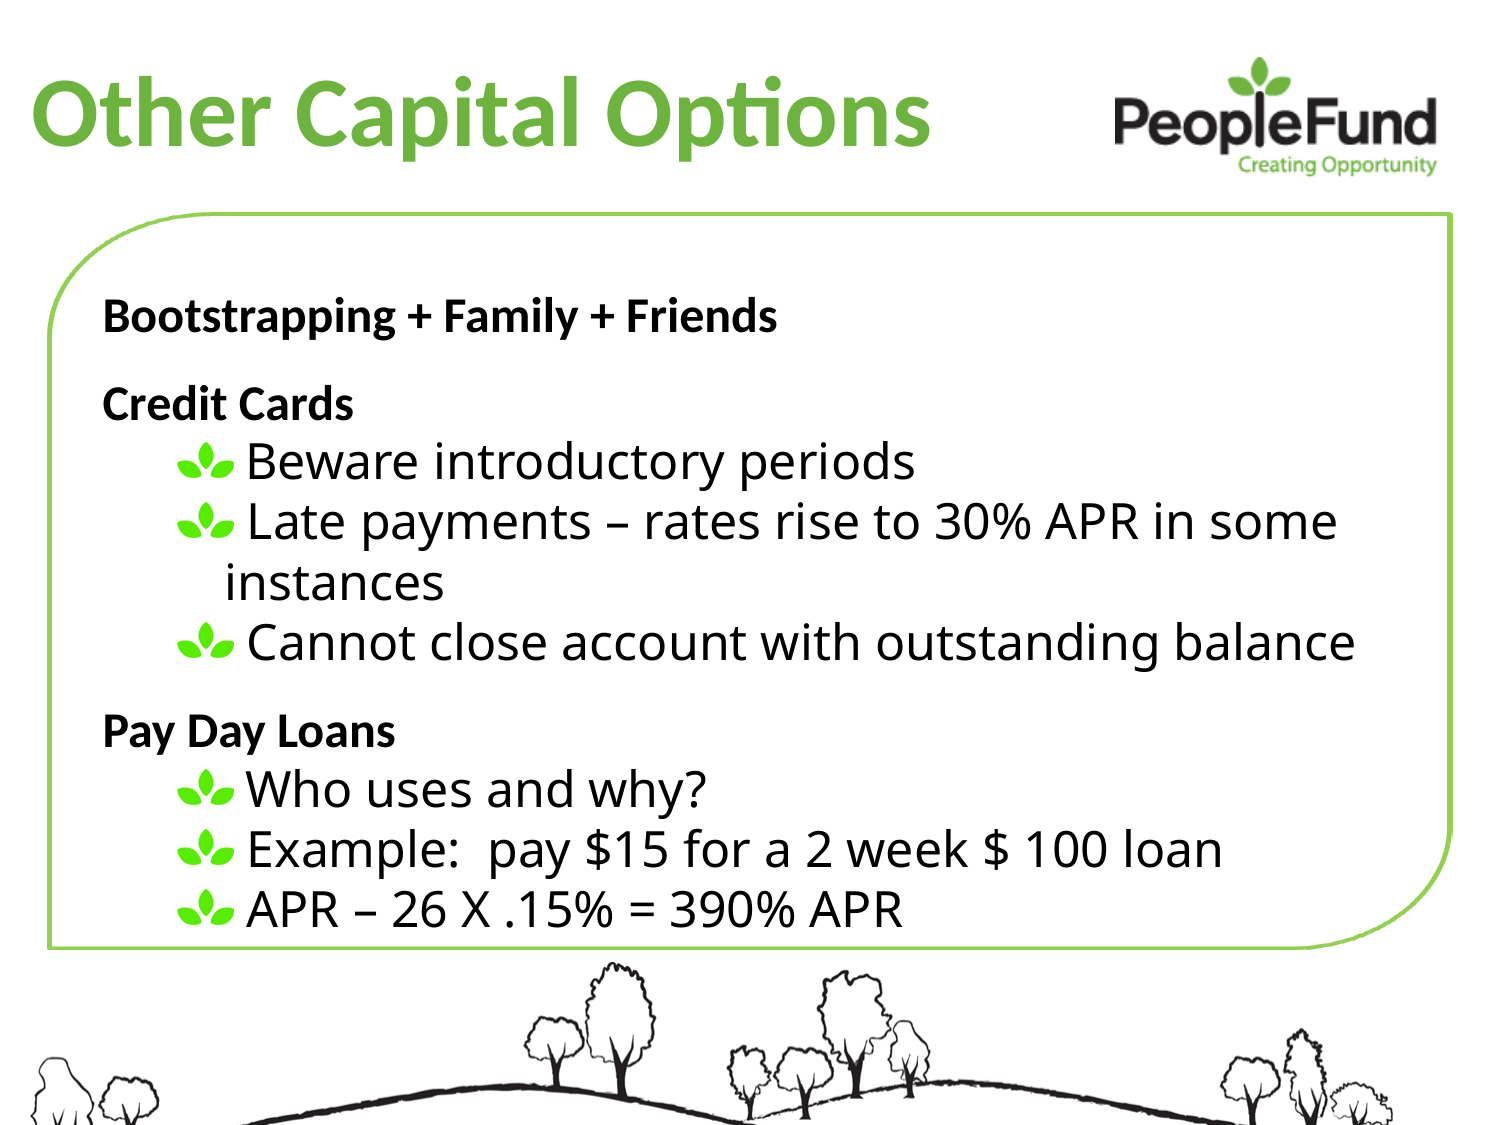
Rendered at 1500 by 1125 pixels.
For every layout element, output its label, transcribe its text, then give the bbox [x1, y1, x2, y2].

picture [1115, 57, 1438, 179]
text_box Other Capital Options [0, 38, 1075, 174]
picture [47, 212, 1453, 951]
picture [0, 962, 1500, 1125]
